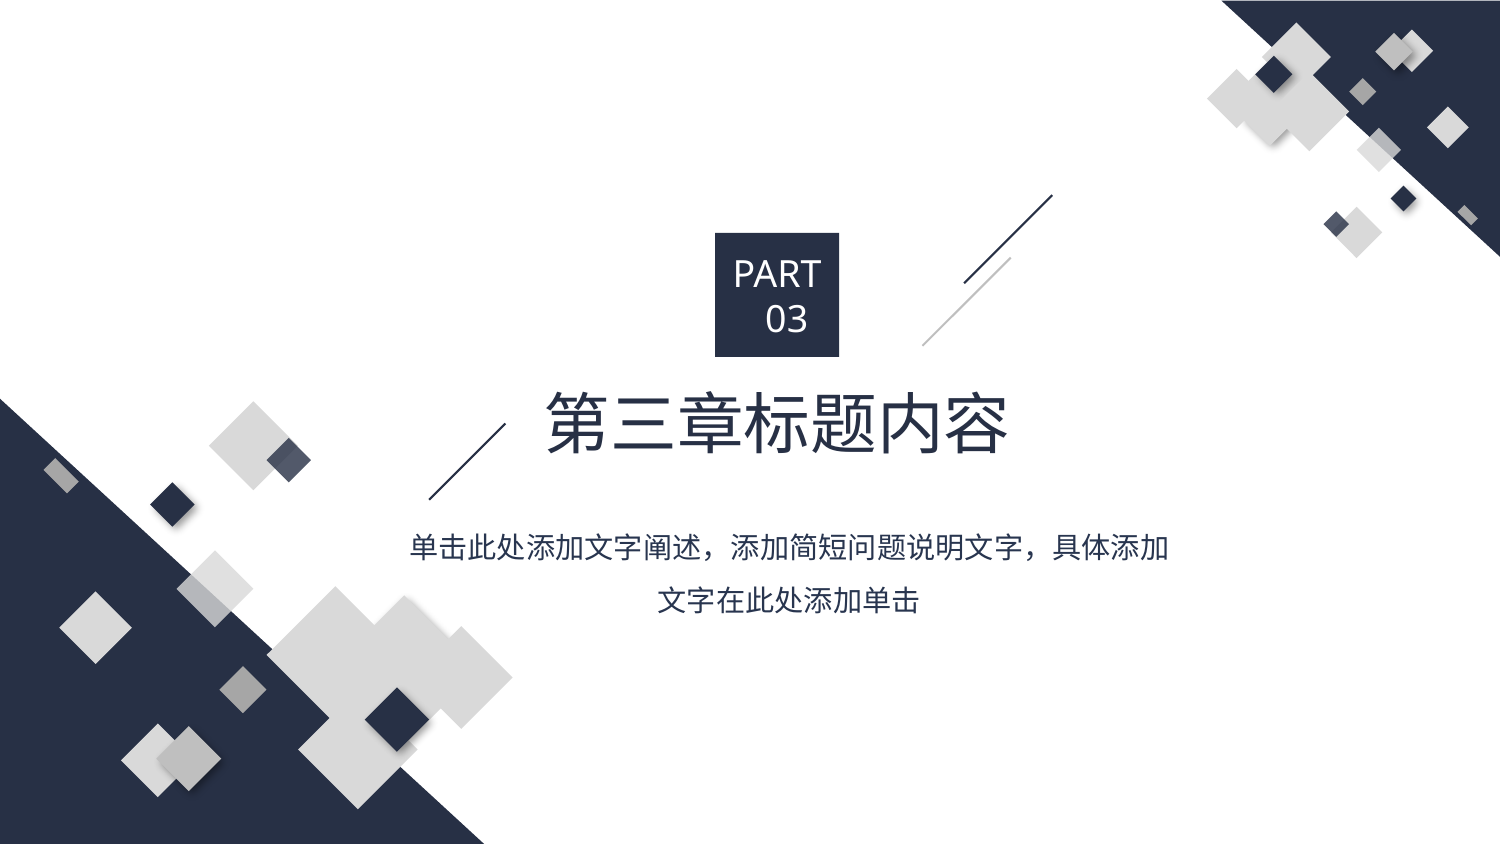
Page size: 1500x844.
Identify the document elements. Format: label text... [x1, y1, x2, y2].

text_box 第三章标题内容 [477, 374, 1187, 470]
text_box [1229, 0, 1490, 275]
text_box 单击此处添加文字阐述，添加简短问题说明文字，具体添加文字在此处添加单击 [478, 504, 1187, 625]
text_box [922, 194, 1053, 347]
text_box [428, 423, 506, 500]
text_box PART 03 [713, 231, 841, 359]
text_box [22, 372, 474, 844]
